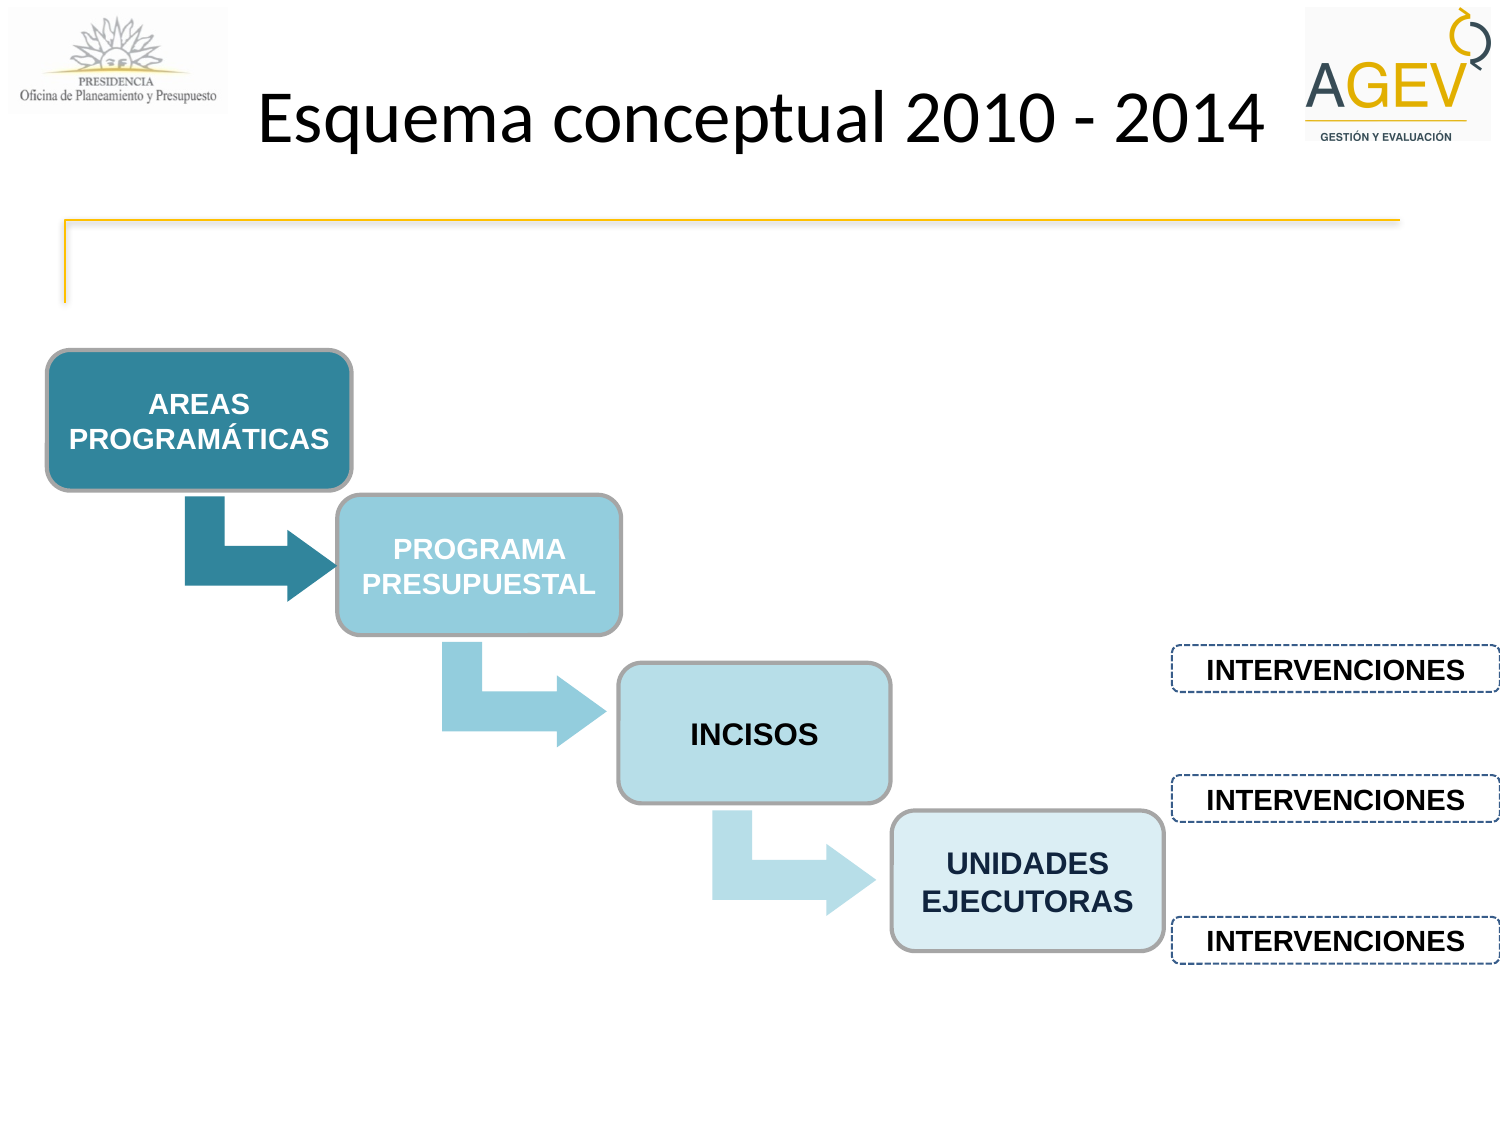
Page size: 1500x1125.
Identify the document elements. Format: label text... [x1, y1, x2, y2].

text_box PROGRAMA PRESUPUESTAL [335, 492, 624, 638]
text_box UNIDADES EJECUTORAS [889, 808, 1166, 954]
text_box AREAS PROGRAMÁTICAS [44, 347, 354, 493]
text_box [710, 808, 879, 918]
picture [1305, 75, 1491, 141]
text_box INCISOS [616, 660, 893, 806]
text_box INTERVENCIONES [1171, 775, 1500, 822]
picture [8, 75, 228, 114]
text_box Esquema conceptual 2010 - 2014 [242, 19, 1282, 207]
text_box [0, 0, 1500, 75]
text_box INTERVENCIONES [1171, 645, 1500, 693]
text_box [182, 494, 340, 604]
text_box INTERVENCIONES [1171, 916, 1500, 964]
text_box [440, 639, 609, 750]
